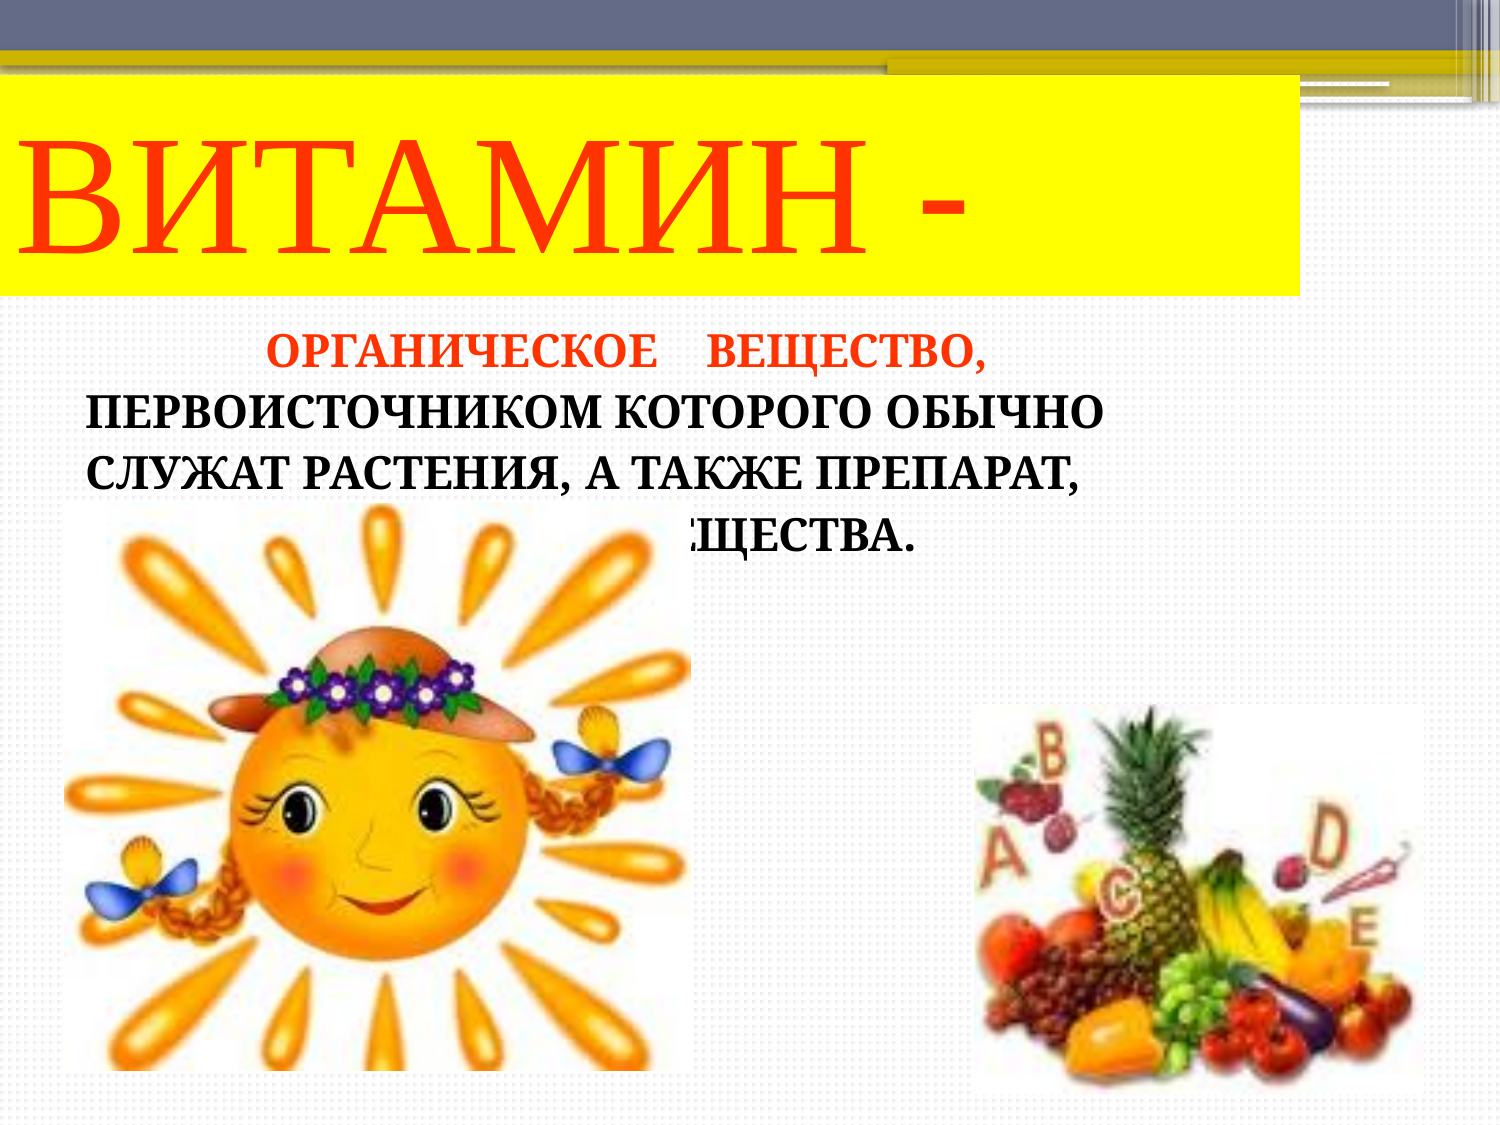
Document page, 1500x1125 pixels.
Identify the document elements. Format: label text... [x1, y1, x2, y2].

title ВИТАМИН - [0, 75, 1300, 297]
picture [64, 503, 692, 1071]
picture [974, 703, 1424, 1095]
list ОРГАНИЧЕСКОЕ ВЕЩЕСТВО, ПЕРВОИСТОЧНИКОМ КОТОРОГО ОБЫЧНО СЛУЖАТ РАСТЕНИЯ, А ТАКЖЕ ПРЕПАРАТ, СОДЕРЖАЩИЙ ТАКИЕ ВЕЩЕСТВА. [53, 314, 1414, 681]
